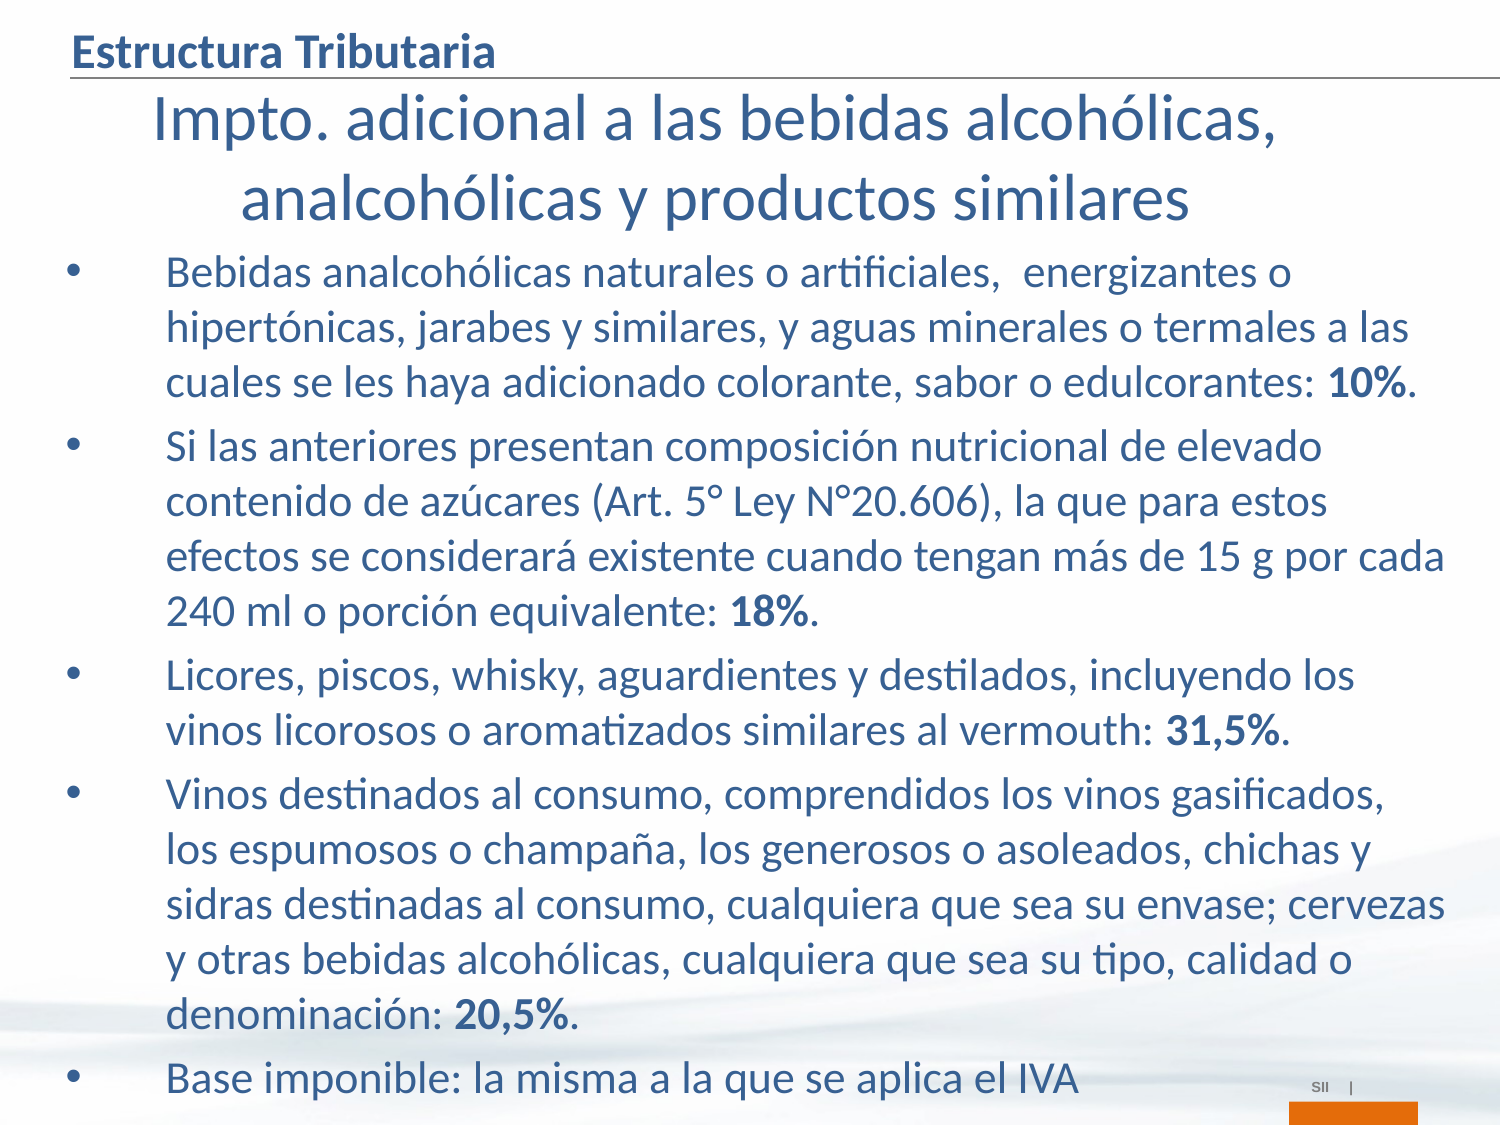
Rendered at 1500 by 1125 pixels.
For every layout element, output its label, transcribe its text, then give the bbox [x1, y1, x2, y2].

text_box Estructura Tributaria [56, 10, 512, 86]
text_box [1287, 1099, 1420, 1125]
picture [0, 0, 1500, 1125]
text_box Bebidas analcohólicas naturales o artificiales, energizantes o hipertónicas, jarabes y similares, y aguas minerales o termales a las cuales se les haya adicionado colorante, sabor o edulcorantes: 10%. Si las anteriores presentan composición nutricional de elevado contenido de azúcares (Art. 5° Ley N°20.606), la que para estos efectos se considerará existente cuando tengan más de 15 g por cada 240 ml o porción equivalente: 18%. Licores, piscos, whisky, aguardientes y destilados, incluyendo los vinos licorosos o aromatizados similares al vermouth: 31,5%. Vinos destinados al consumo, comprendidos los vinos gasificados, los espumosos o champaña, los generosos o asoleados, chichas y sidras destinadas al consumo, cualquiera que sea su envase; cervezas y otras bebidas alcohólicas, cualquiera que sea su tipo, calidad o denominación: 20,5%. Base imponible: la misma a la que se aplica el IVA [50, 234, 1464, 1060]
text_box SII | [1257, 1070, 1376, 1103]
text_box Impto. adicional a las bebidas alcohólicas, analcohólicas y productos similares [78, 91, 1354, 217]
